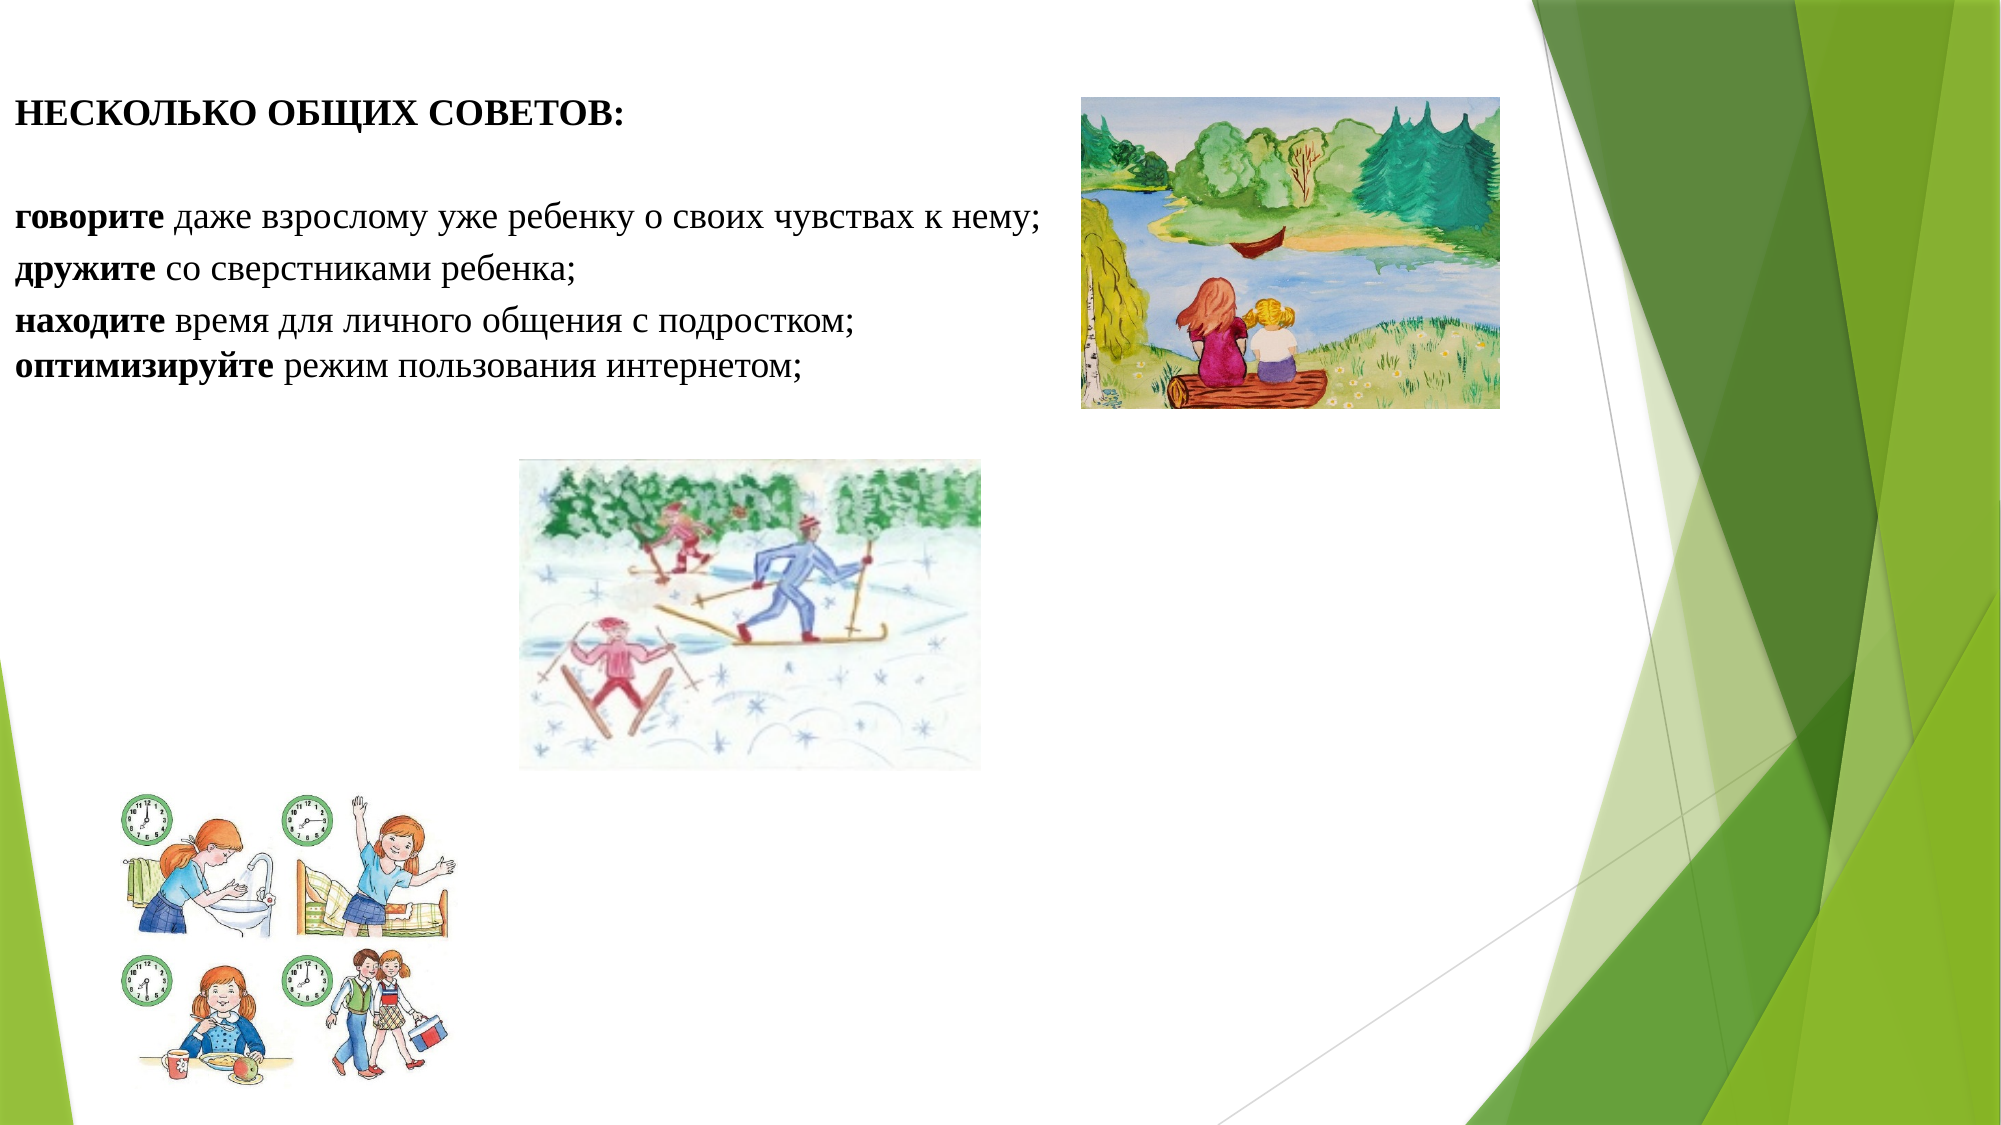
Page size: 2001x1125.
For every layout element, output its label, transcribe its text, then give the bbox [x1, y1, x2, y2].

picture [1080, 96, 1501, 409]
picture [119, 791, 458, 1090]
picture [519, 458, 981, 771]
text_box НЕСКОЛЬКО ОБЩИХ СОВЕТОВ: говорите даже взрослому уже ребенку о своих чувствах к нему; дружите со сверстниками ребенка; находите время для личного общения с подростком; оптимизируйте режим пользования интернетом; [0, 73, 1500, 393]
